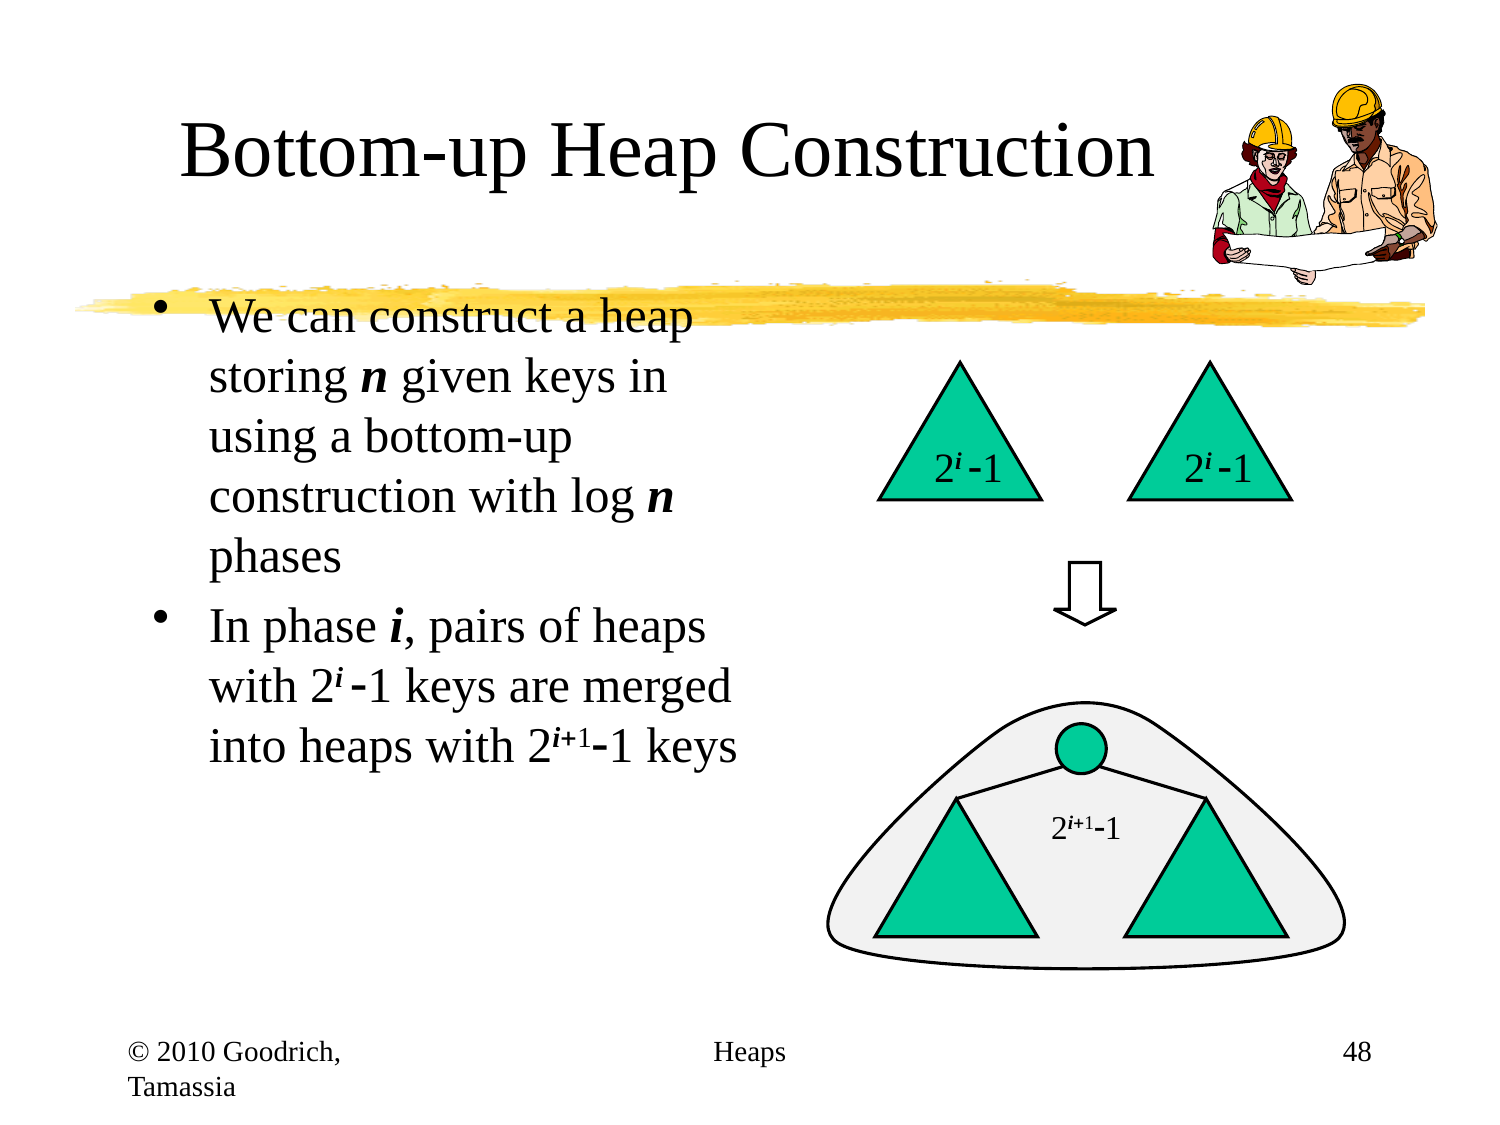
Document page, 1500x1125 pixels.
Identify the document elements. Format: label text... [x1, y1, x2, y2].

slide_number © 2010 Goodrich, Tamassia [112, 1024, 426, 1101]
list We can construct a heap storing n given keys in using a bottom-up construction with log n phases In phase i, pairs of heaps with 2i -1 keys are merged into heaps with 2i+1-1 keys [137, 274, 776, 976]
picture [776, 274, 1212, 338]
text_box [787, 275, 1438, 550]
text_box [878, 362, 1292, 501]
text_box [1056, 723, 1107, 774]
text_box 2i+1-1 [1036, 799, 1137, 854]
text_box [1098, 767, 1207, 799]
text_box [1212, 80, 1438, 286]
text_box [1053, 562, 1117, 625]
title Bottom-up Heap Construction [99, 49, 1238, 238]
text_box [1124, 803, 1288, 937]
footer Heaps [512, 1024, 988, 1101]
slide_number 48 [1074, 1024, 1388, 1101]
picture [75, 274, 137, 338]
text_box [956, 767, 1064, 799]
text_box [827, 702, 1345, 969]
text_box [874, 804, 1038, 937]
